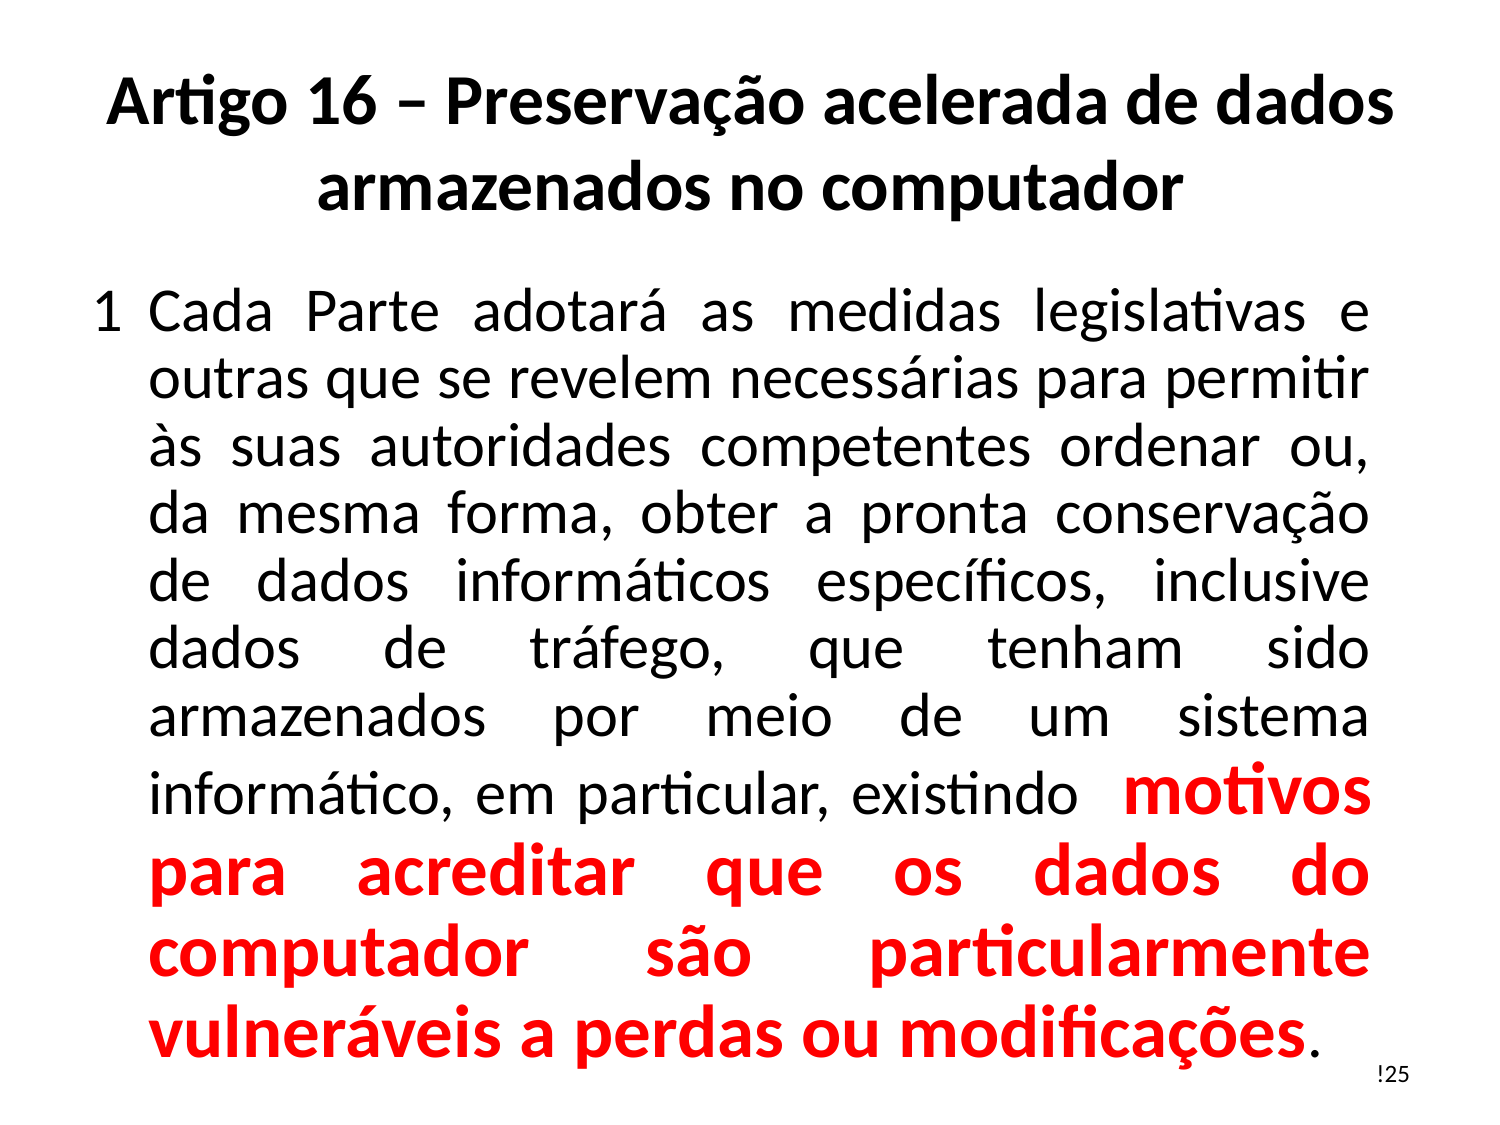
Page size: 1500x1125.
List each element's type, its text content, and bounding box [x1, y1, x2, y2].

list 1 Cada Parte adotará as medidas legislativas e outras que se revelem necessárias para permitir às suas autoridades competentes ordenar ou, da mesma forma, obter a pronta conservação de dados informáticos específicos, inclusive dados de tráfego, que tenham sido armazenados por meio de um sistema informático, em particular, existindo motivos para acreditar que os dados do computador são particularmente vulneráveis ​​a perdas ou modificações. [76, 269, 1388, 1002]
title Artigo 16 – Preservação acelerada de dados armazenados no computador [76, 44, 1426, 232]
slide_number !25 [1074, 1042, 1425, 1103]
